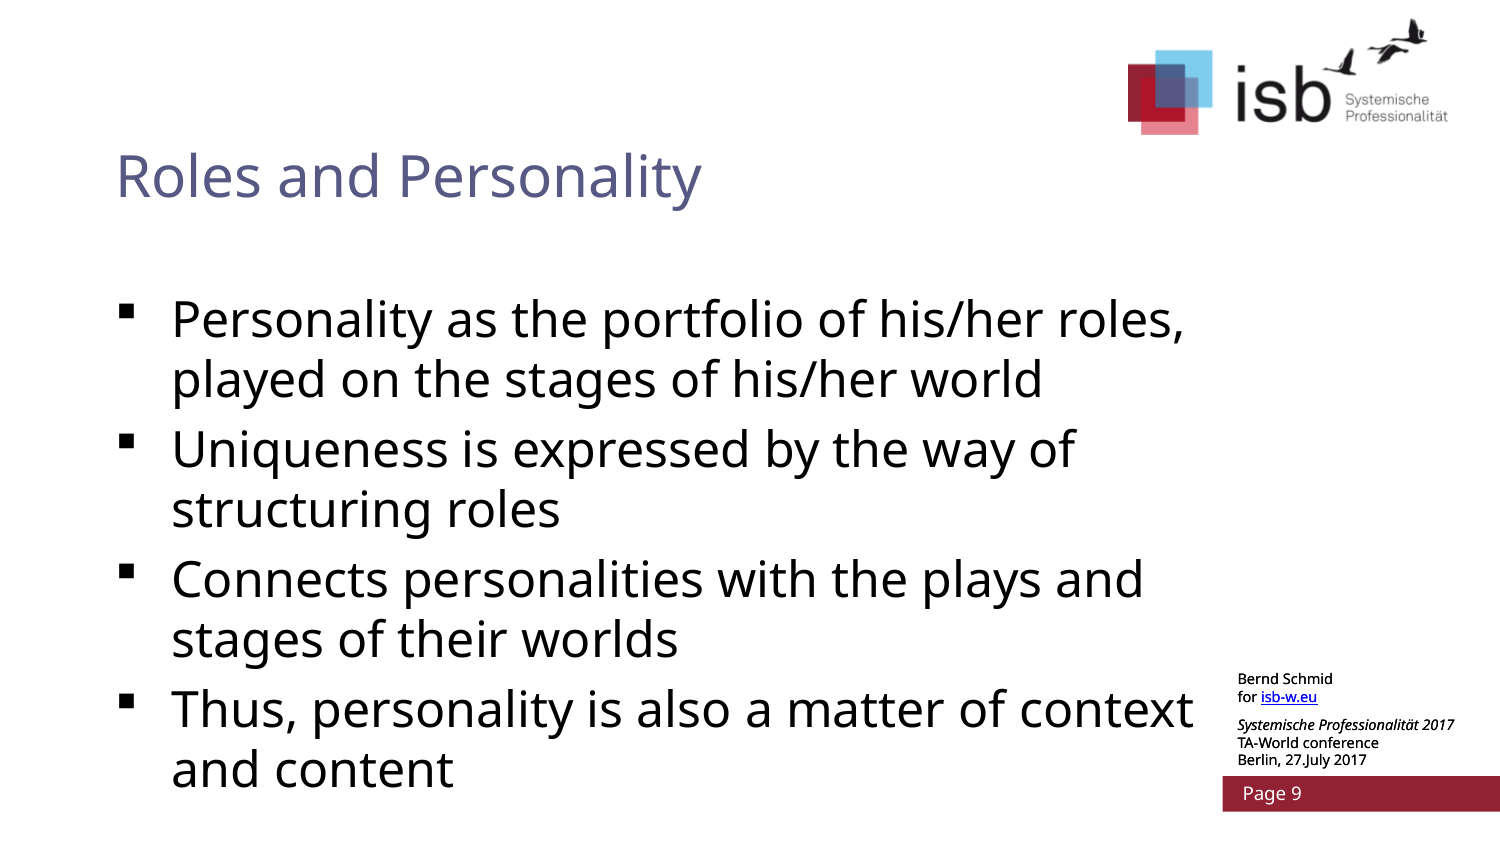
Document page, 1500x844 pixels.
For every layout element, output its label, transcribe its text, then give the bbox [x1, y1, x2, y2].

list Personality as the portfolio of his/her roles, played on the stages of his/her world Uniqueness is expressed by the way of structuring roles Connects personalities with the plays and stages of their worlds Thus, personality is also a matter of context and content [100, 280, 1223, 812]
picture [1128, 14, 1461, 139]
text_box Bernd Schmid for isb-w.eu Systemische Professionalität 2017 TA-World conference Berlin, 27.July 2017 [1222, 543, 1500, 776]
slide_number Page 9 [1222, 776, 1500, 812]
title Roles and Personality [100, 67, 1223, 280]
